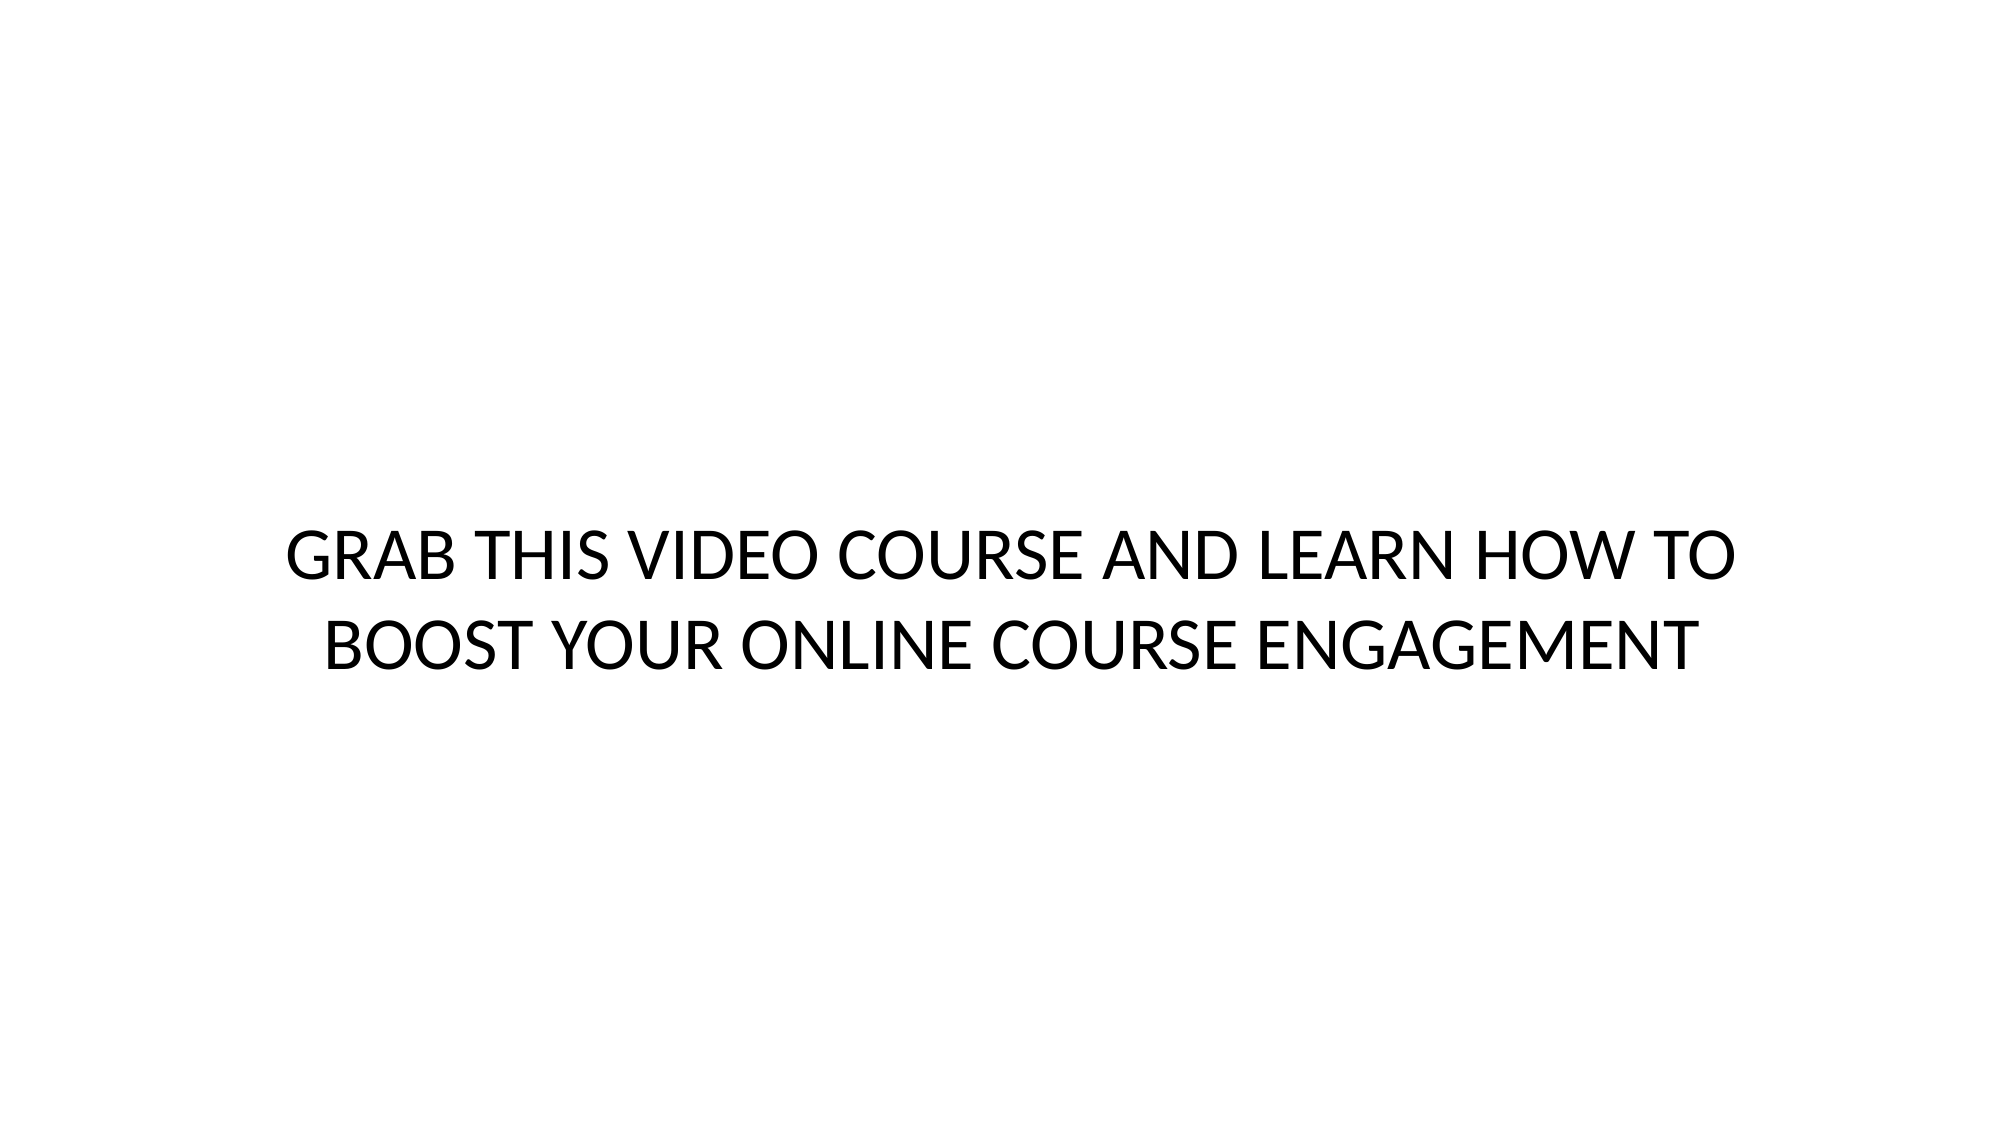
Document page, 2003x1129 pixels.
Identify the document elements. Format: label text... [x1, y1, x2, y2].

title GRAB THIS VIDEO COURSE AND LEARN HOW TO BOOST YOUR ONLINE COURSE ENGAGEMENT [160, 172, 1864, 1017]
